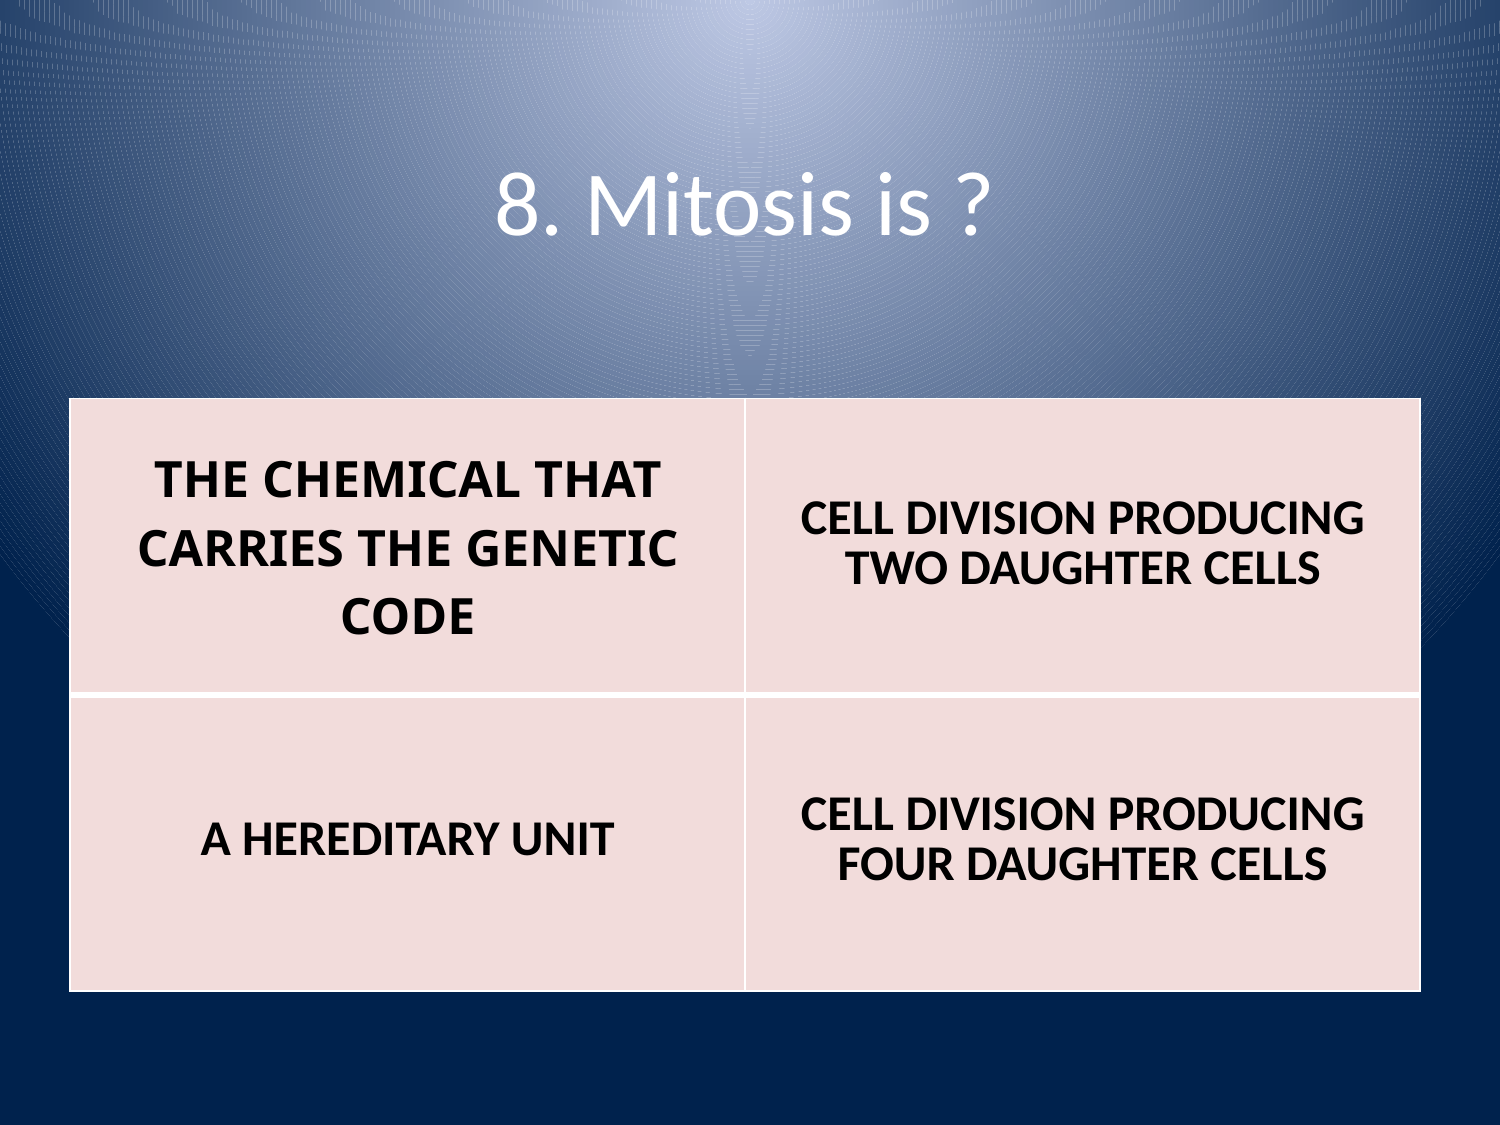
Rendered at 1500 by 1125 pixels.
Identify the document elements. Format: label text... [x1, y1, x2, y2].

table_header CELL DIVISION PRODUCING TWO DAUGHTER CELLS [746, 399, 1419, 692]
table_cell CELL DIVISION PRODUCING FOUR DAUGHTER CELLS [746, 698, 1419, 990]
table_header THE CHEMICAL THAT CARRIES THE GENETIC CODE [71, 399, 744, 692]
table_cell A HEREDITARY UNIT [71, 698, 744, 990]
title 8. Mitosis is ? [70, 105, 1421, 293]
